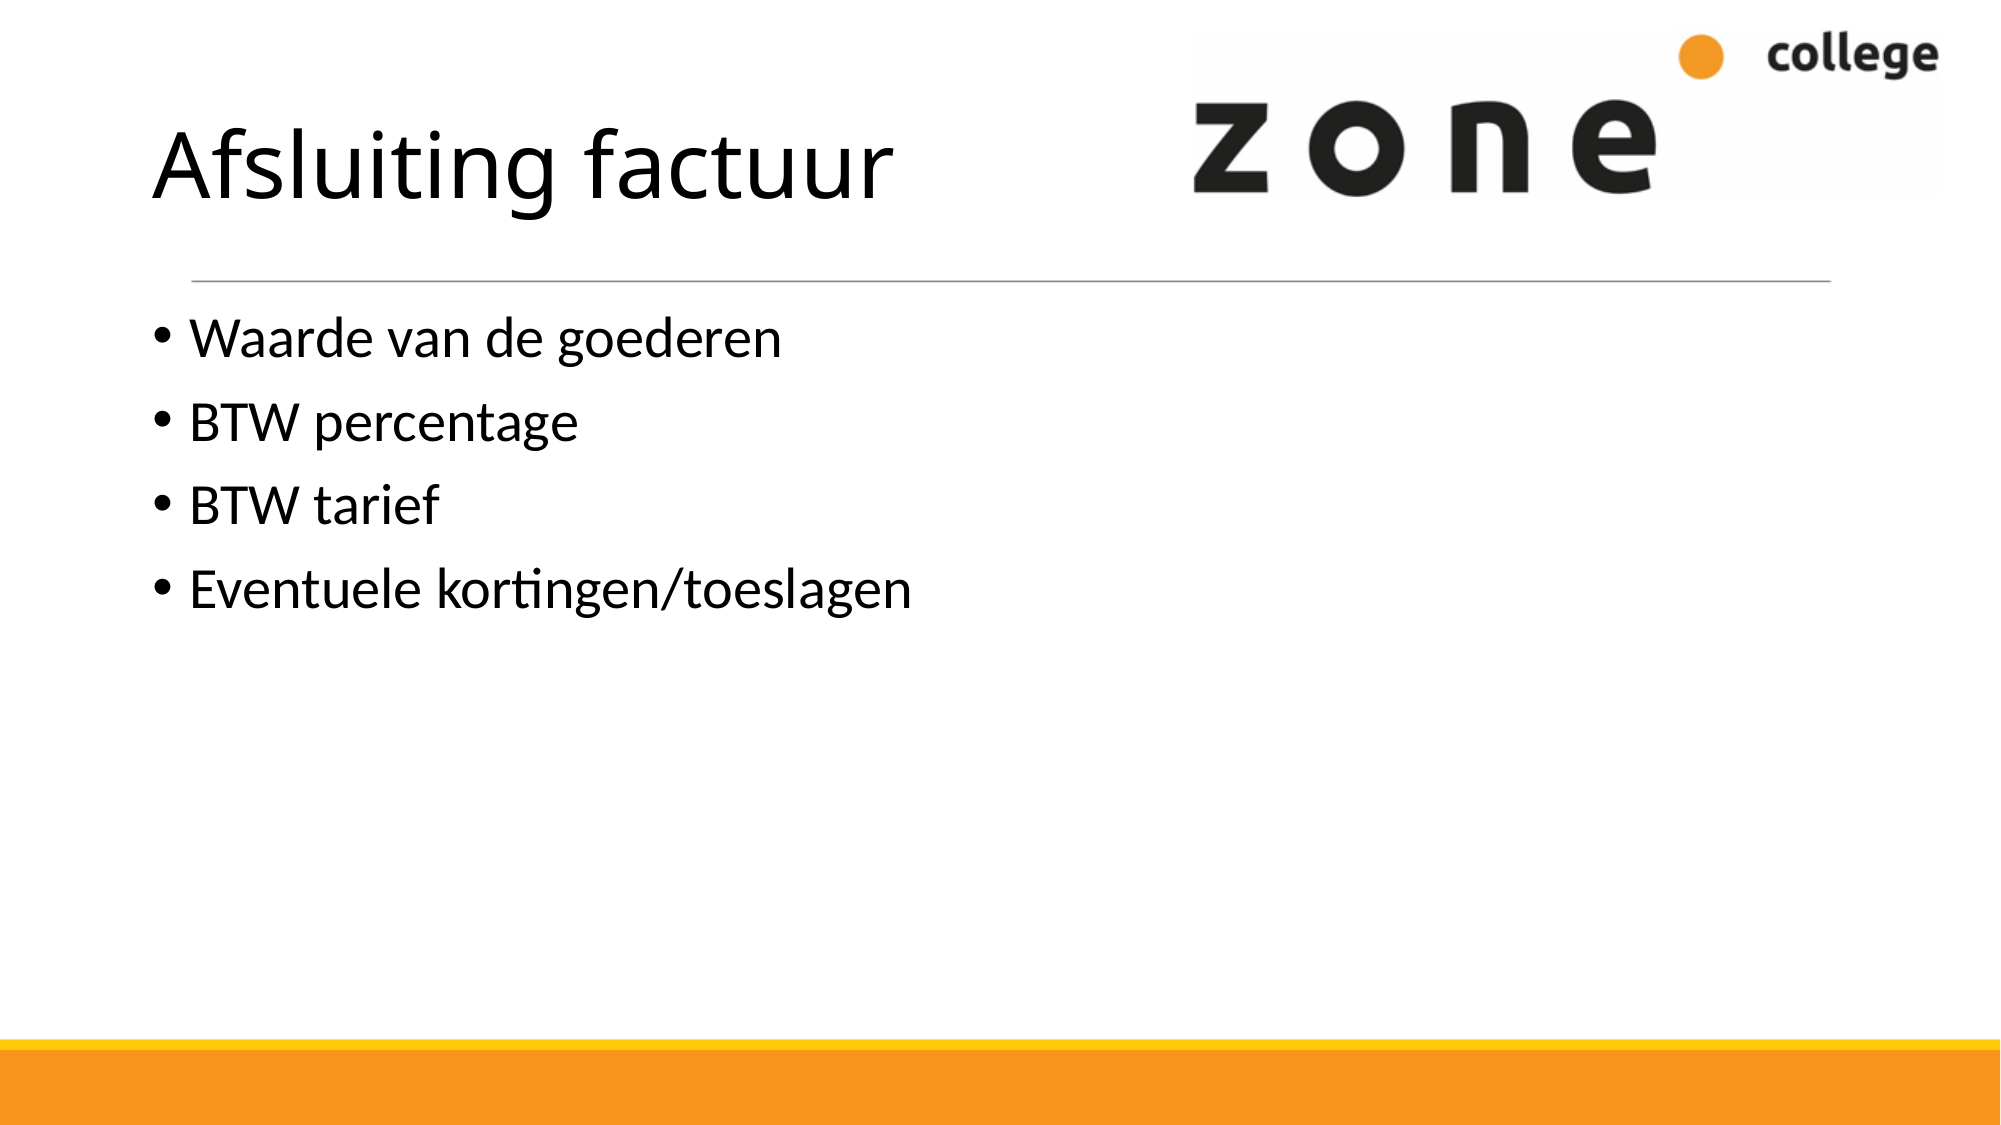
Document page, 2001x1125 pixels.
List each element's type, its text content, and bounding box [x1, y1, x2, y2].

picture [0, 0, 2001, 1125]
list Waarde van de goederen BTW percentage BTW tarief Eventuele kortingen/toeslagen [137, 299, 1863, 1014]
title Afsluiting factuur [137, 59, 1863, 278]
